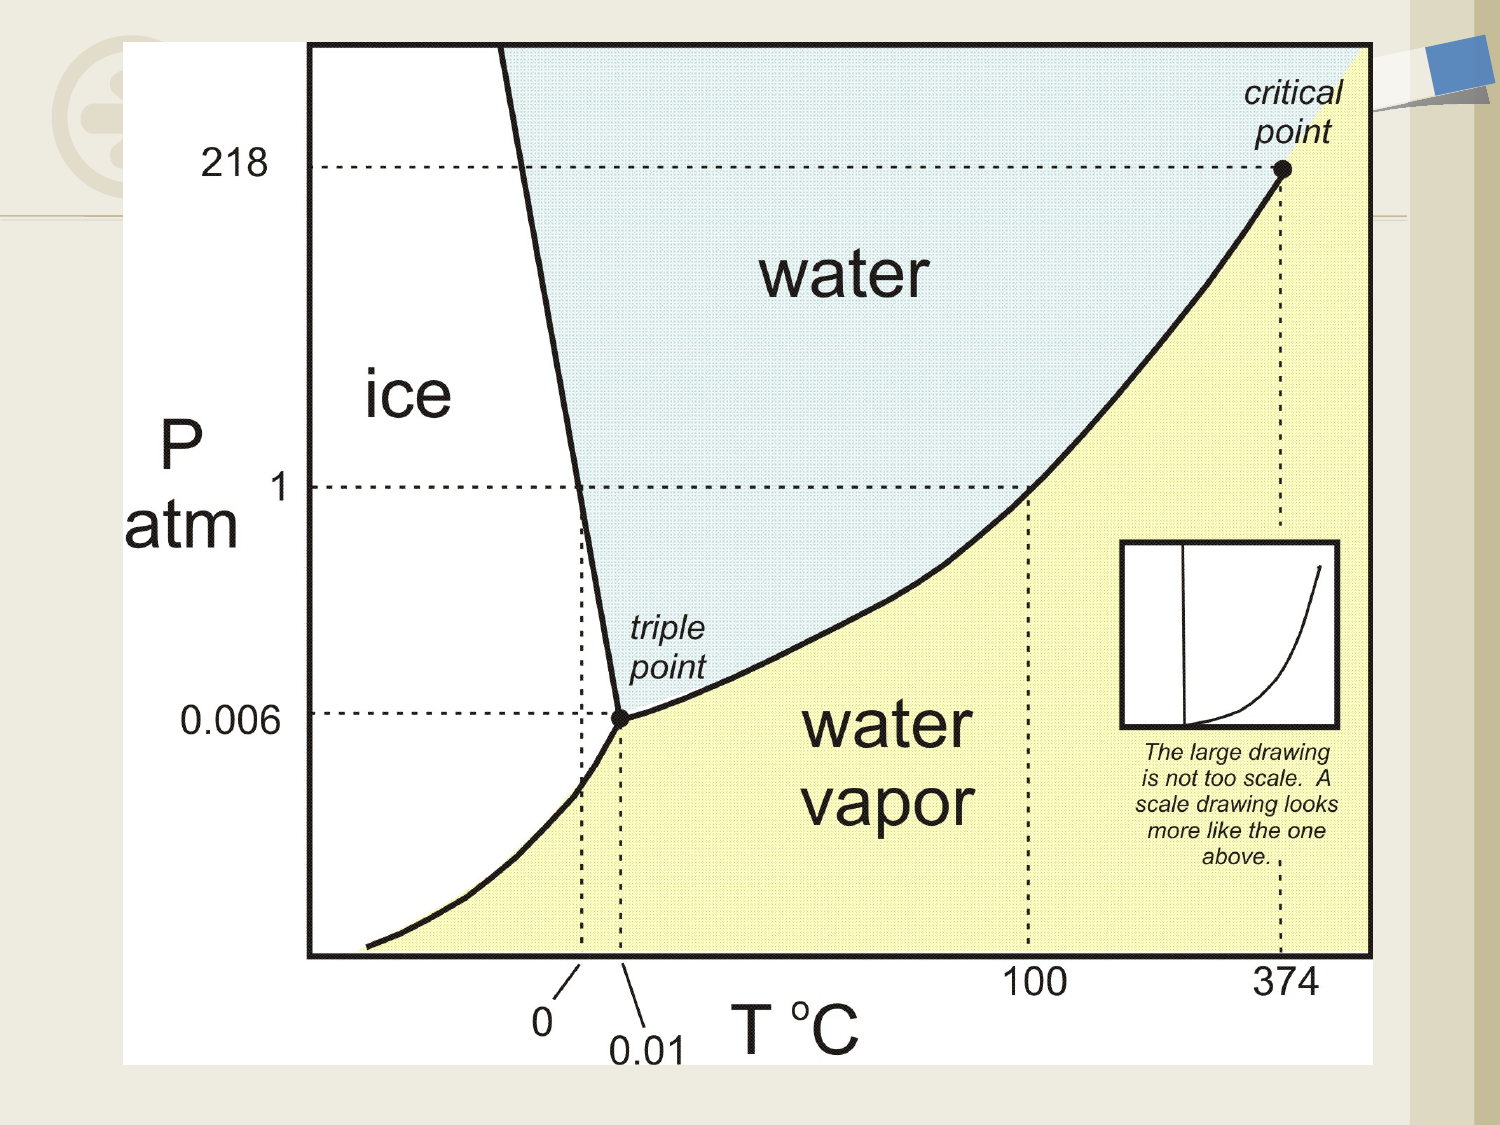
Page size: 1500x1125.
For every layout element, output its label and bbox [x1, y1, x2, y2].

picture [123, 42, 1373, 1065]
